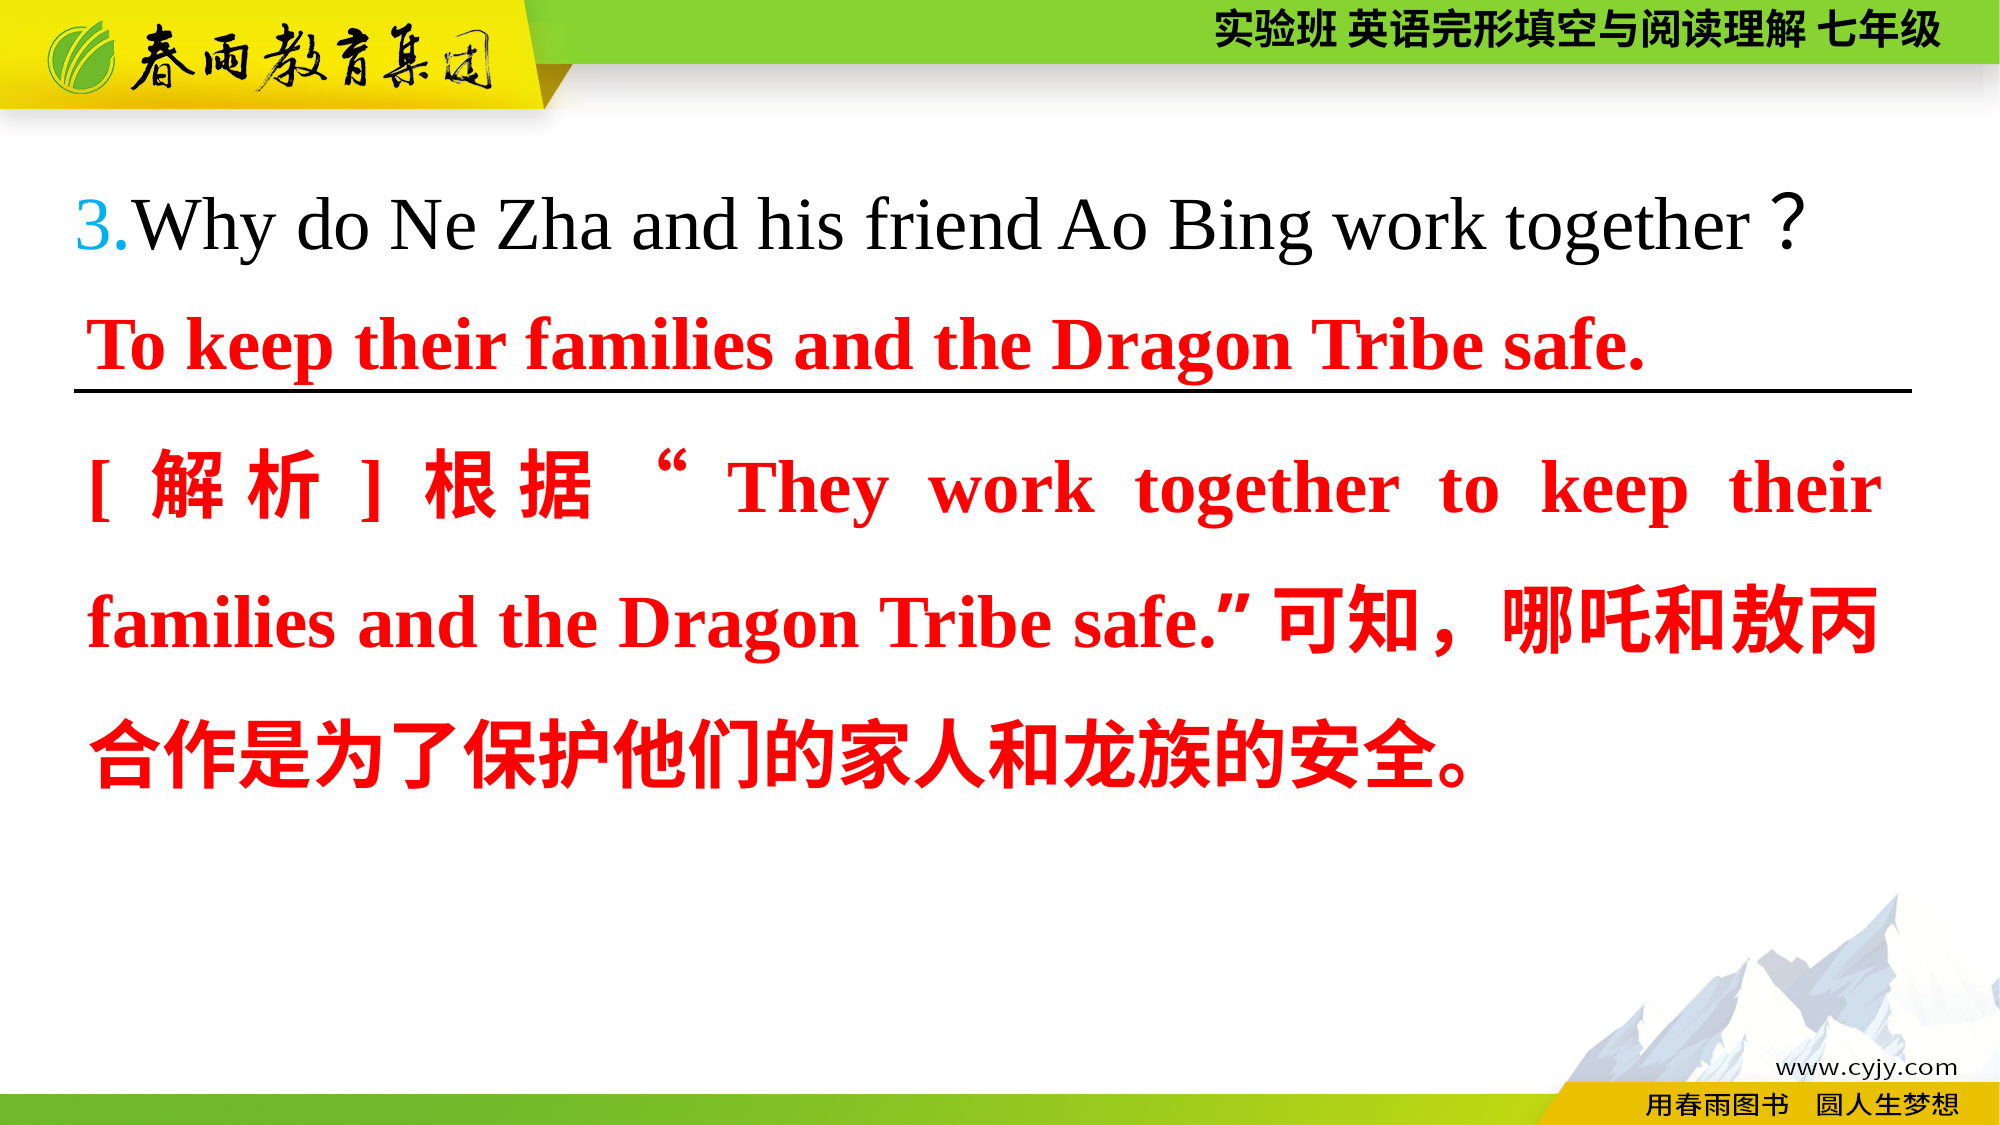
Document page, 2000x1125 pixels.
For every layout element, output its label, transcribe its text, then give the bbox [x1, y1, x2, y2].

list 3.Why do Ne Zha and his friend Ao Bing work together？ _________________________________________________ [59, 122, 1944, 411]
text_box To keep their families and the Dragon Tribe safe. [71, 242, 1899, 393]
picture [0, 0, 2000, 1125]
text_box [解析]根据“They work together to keep their families and the Dragon Tribe safe.”可知，哪吒和敖丙合作是为了保护他们的家人和龙族的安全。 [72, 385, 1898, 806]
